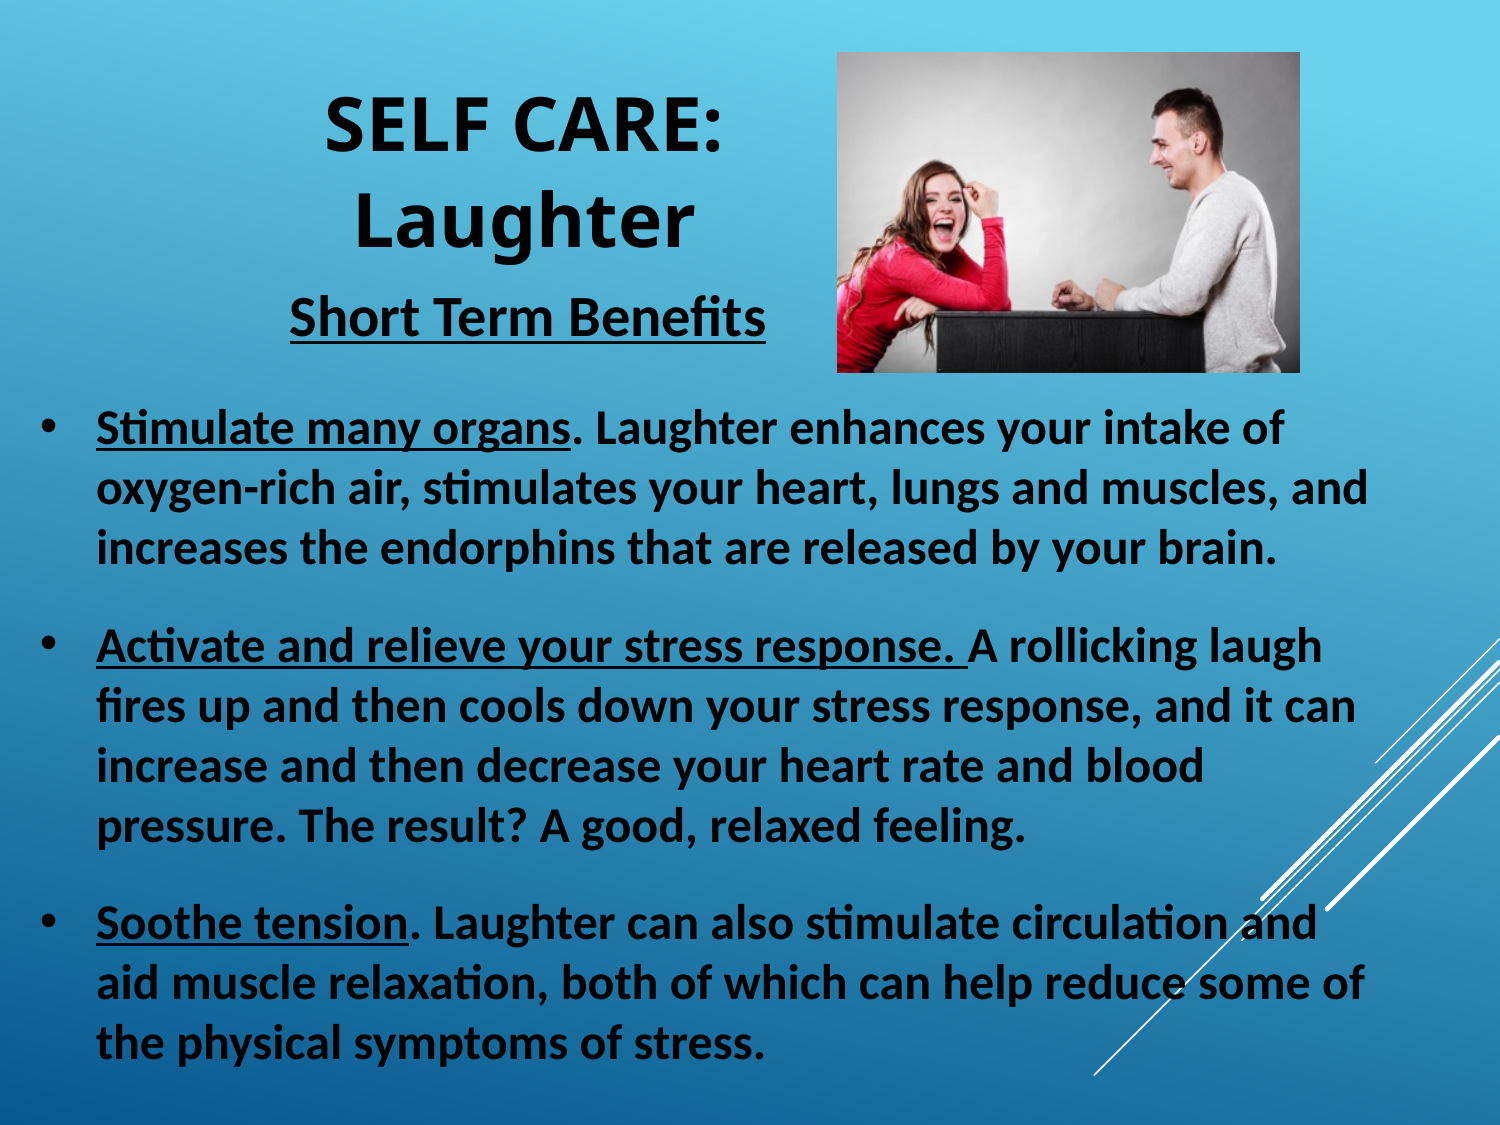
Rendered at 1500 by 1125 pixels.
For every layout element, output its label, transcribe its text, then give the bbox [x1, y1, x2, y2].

text_box Short Term Benefits [274, 271, 837, 356]
text_box SELF CARE: Laughter [225, 62, 824, 270]
picture [837, 52, 1301, 373]
text_box Stimulate many organs. Laughter enhances your intake of oxygen-rich air, stimulates your heart, lungs and muscles, and increases the endorphins that are released by your brain. Activate and relieve your stress response. A rollicking laugh fires up and then cools down your stress response, and it can increase and then decrease your heart rate and blood pressure. The result? A good, relaxed feeling. Soothe tension. Laughter can also stimulate circulation and aid muscle relaxation, both of which can help reduce some of the physical symptoms of stress. [24, 387, 1400, 1078]
